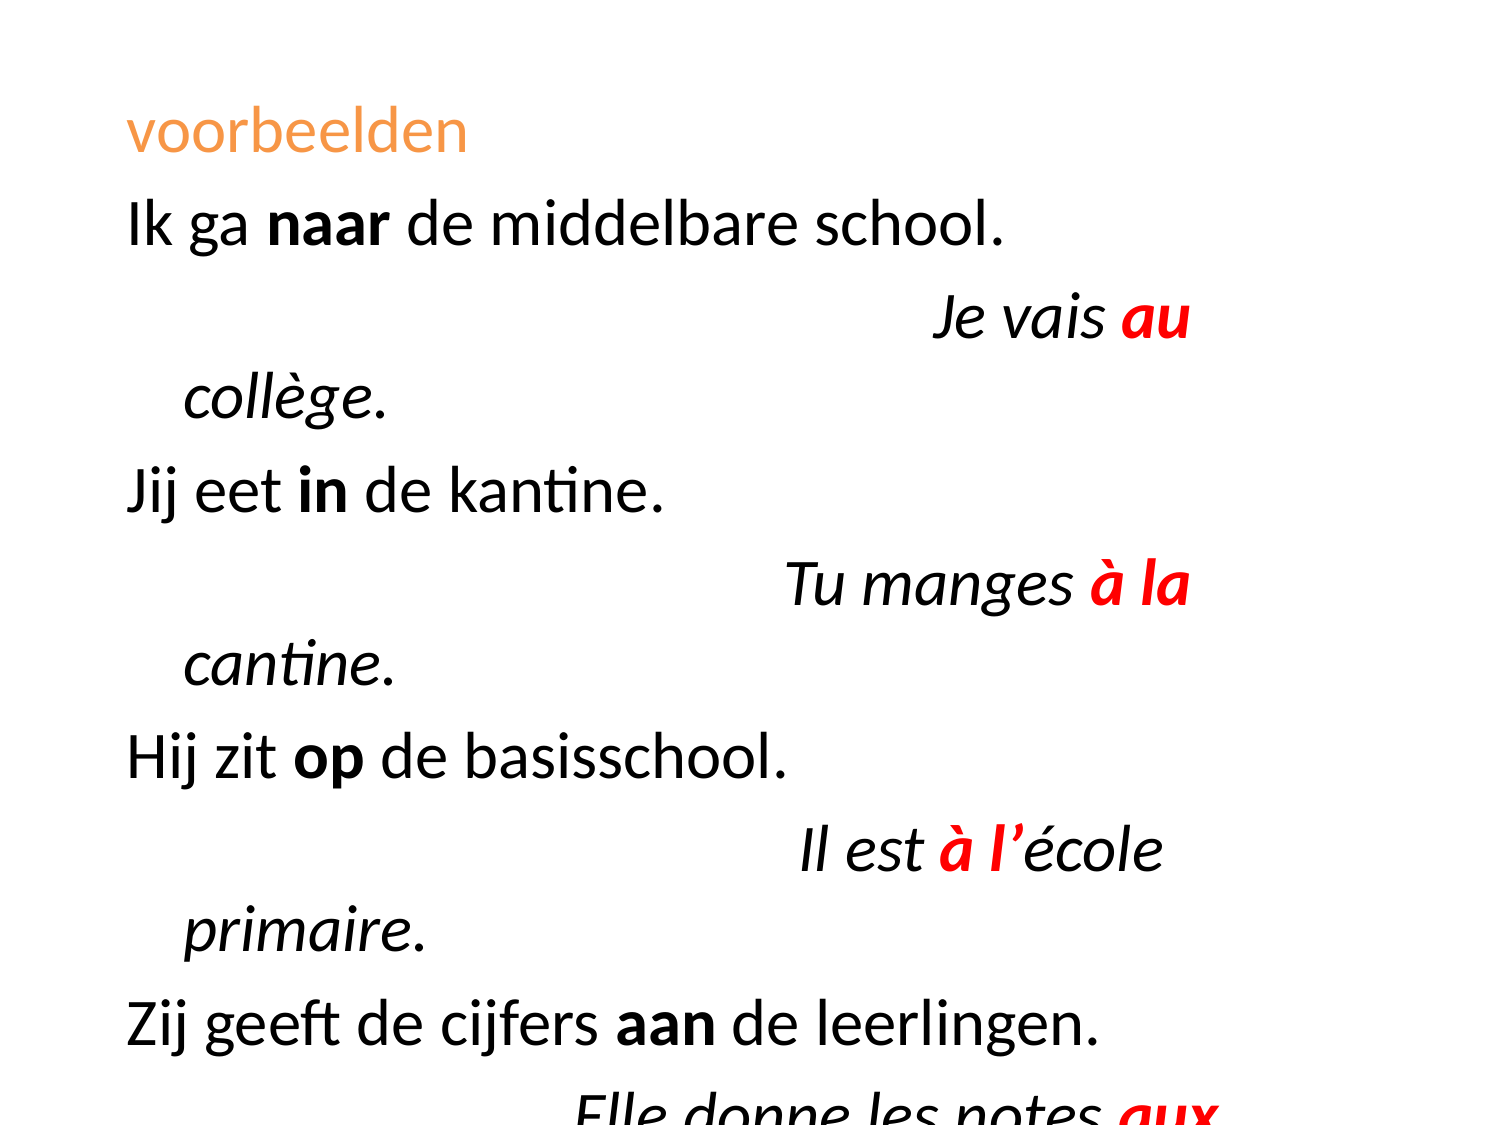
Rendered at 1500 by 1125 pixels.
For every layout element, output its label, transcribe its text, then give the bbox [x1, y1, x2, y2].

text_box voorbeelden Ik ga naar de middelbare school. Je vais au collège. Jij eet in de kantine. Tu manges à la cantine. Hij zit op de basisschool. Il est à l’école primaire. Zij geeft de cijfers aan de leerlingen. Elle donne les notes aux élèves. [112, 78, 1388, 1024]
